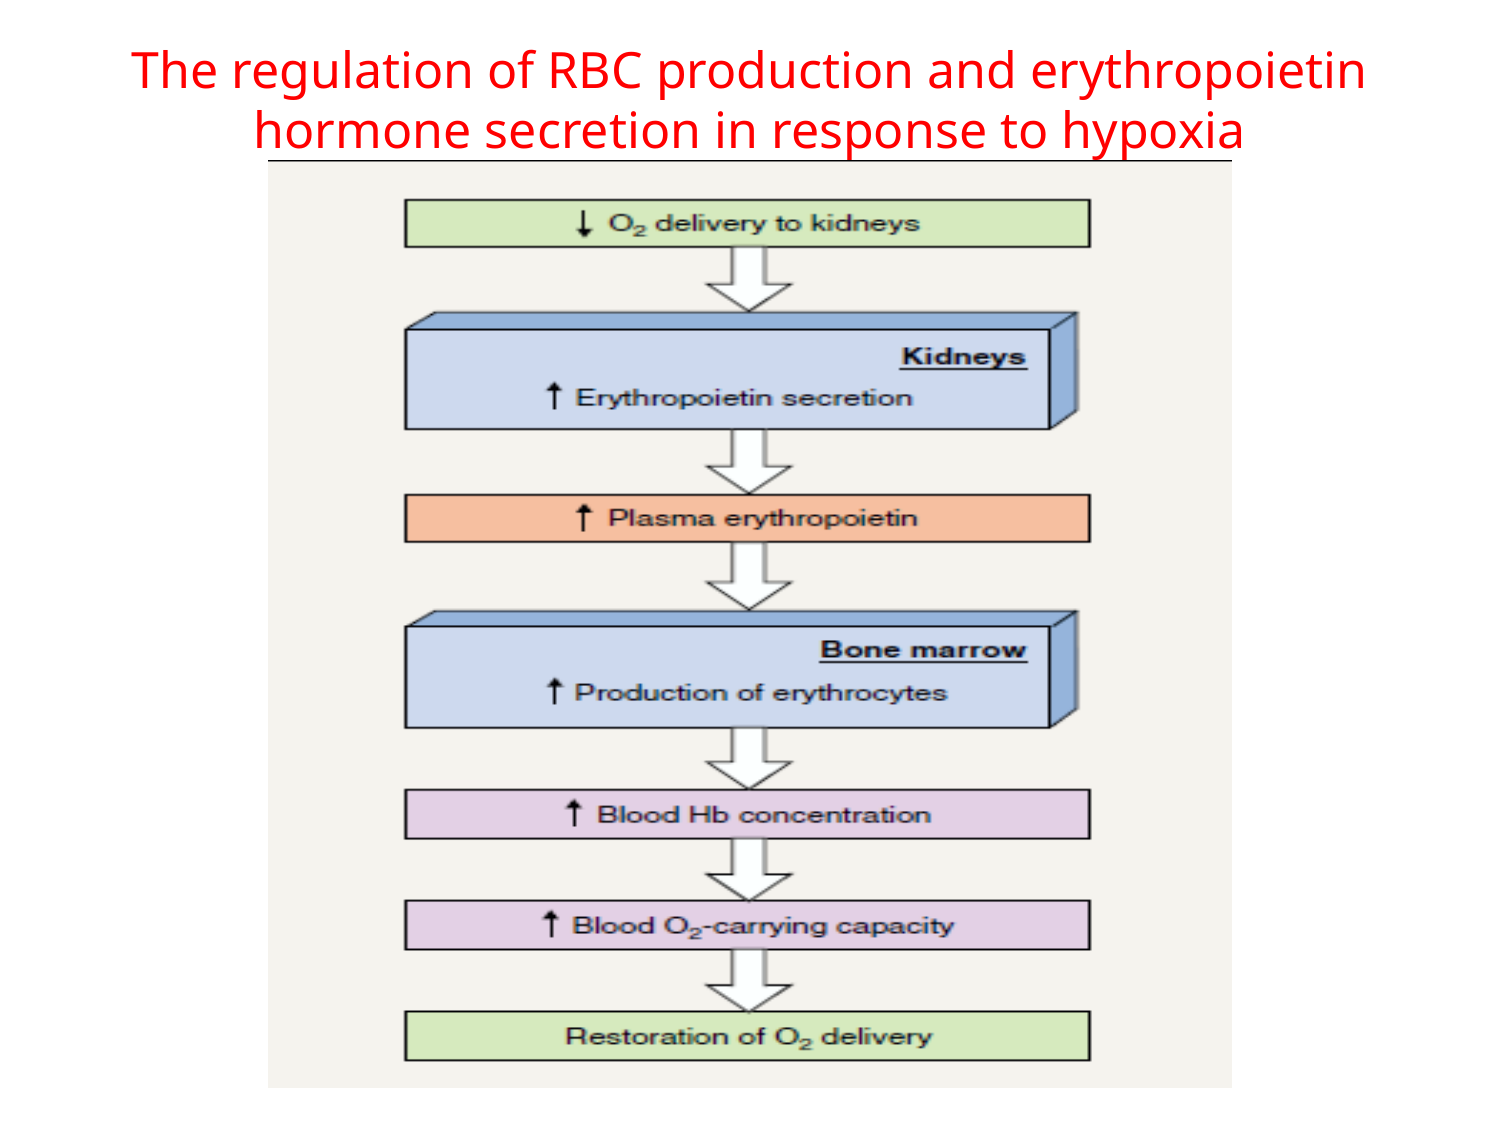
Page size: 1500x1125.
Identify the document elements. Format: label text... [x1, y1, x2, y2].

picture [268, 160, 1232, 1088]
text_box The regulation of RBC production and erythropoietin hormone secretion in response to hypoxia [112, 30, 1388, 166]
